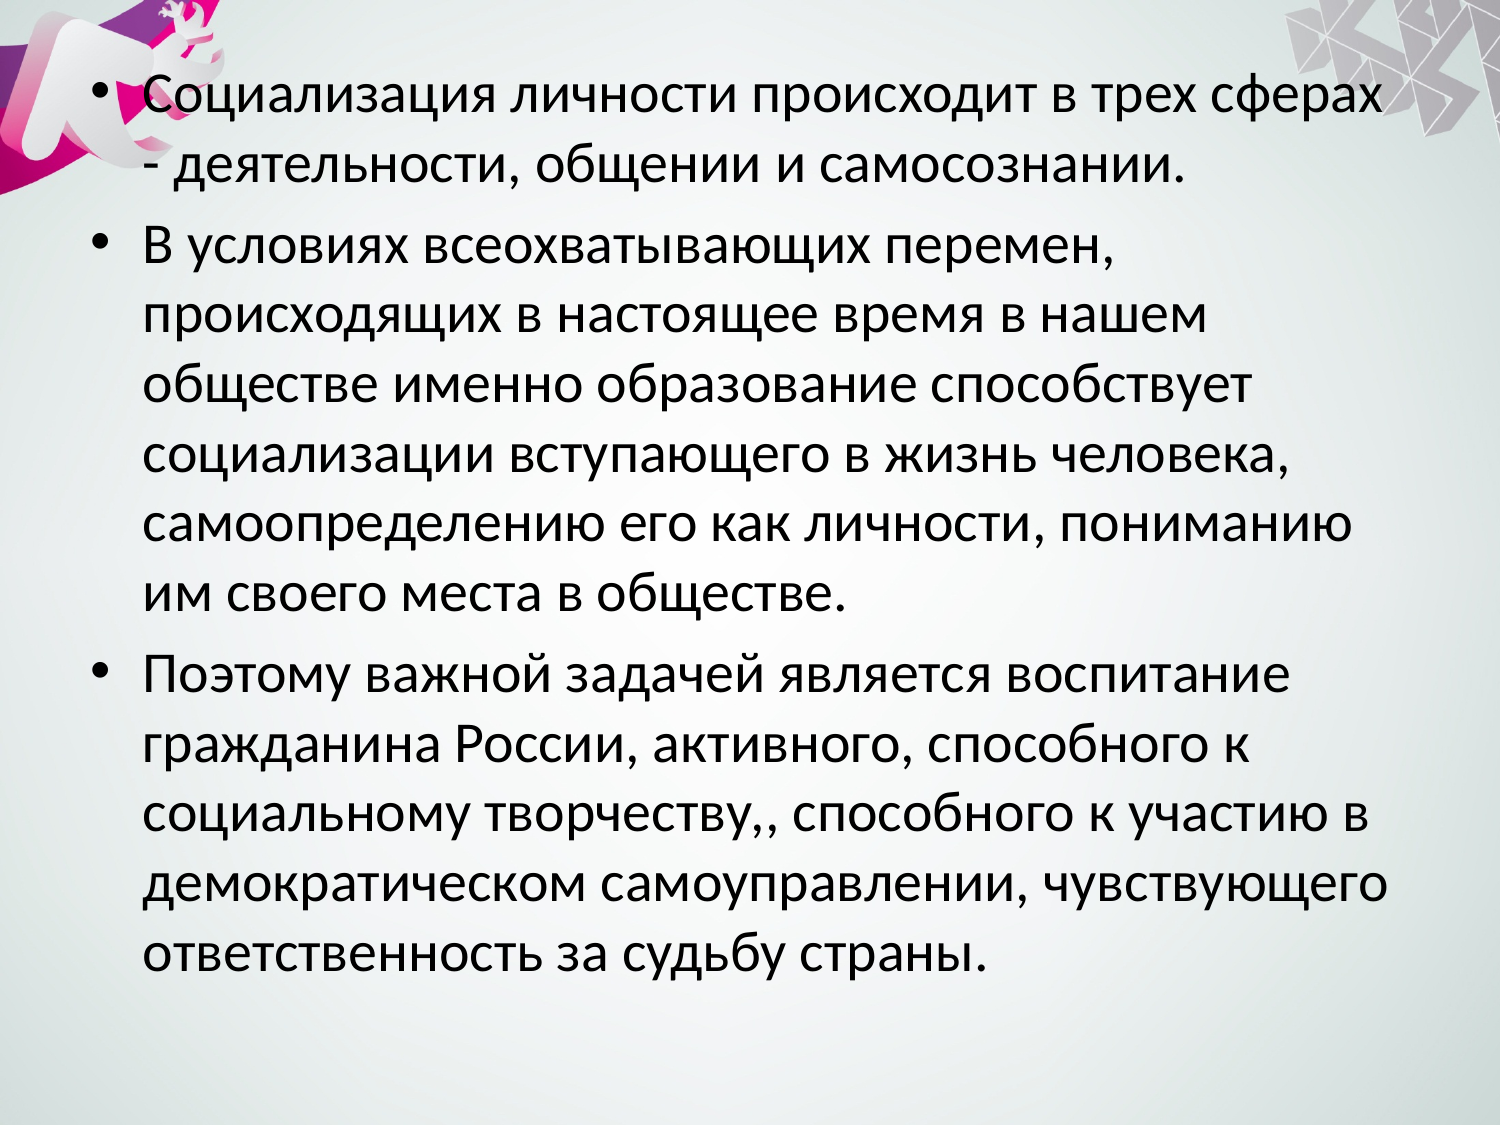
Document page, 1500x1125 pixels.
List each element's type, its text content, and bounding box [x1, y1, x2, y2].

picture [0, 0, 1500, 1125]
list Социализация личности происходит в трех сферах - деятельности, общении и самосознании. В условиях всеохватывающих перемен, происходящих в настоящее время в нашем обществе именно образование способствует социализации вступающего в жизнь человека, самоопределению его как личности, пониманию им своего места в обществе. Поэтому важной задачей является воспитание гражданина России, активного, способного к социальному творчеству,, способного к участию в демократическом самоуправлении, чувствующего ответственность за судьбу страны. [75, 46, 1425, 1005]
